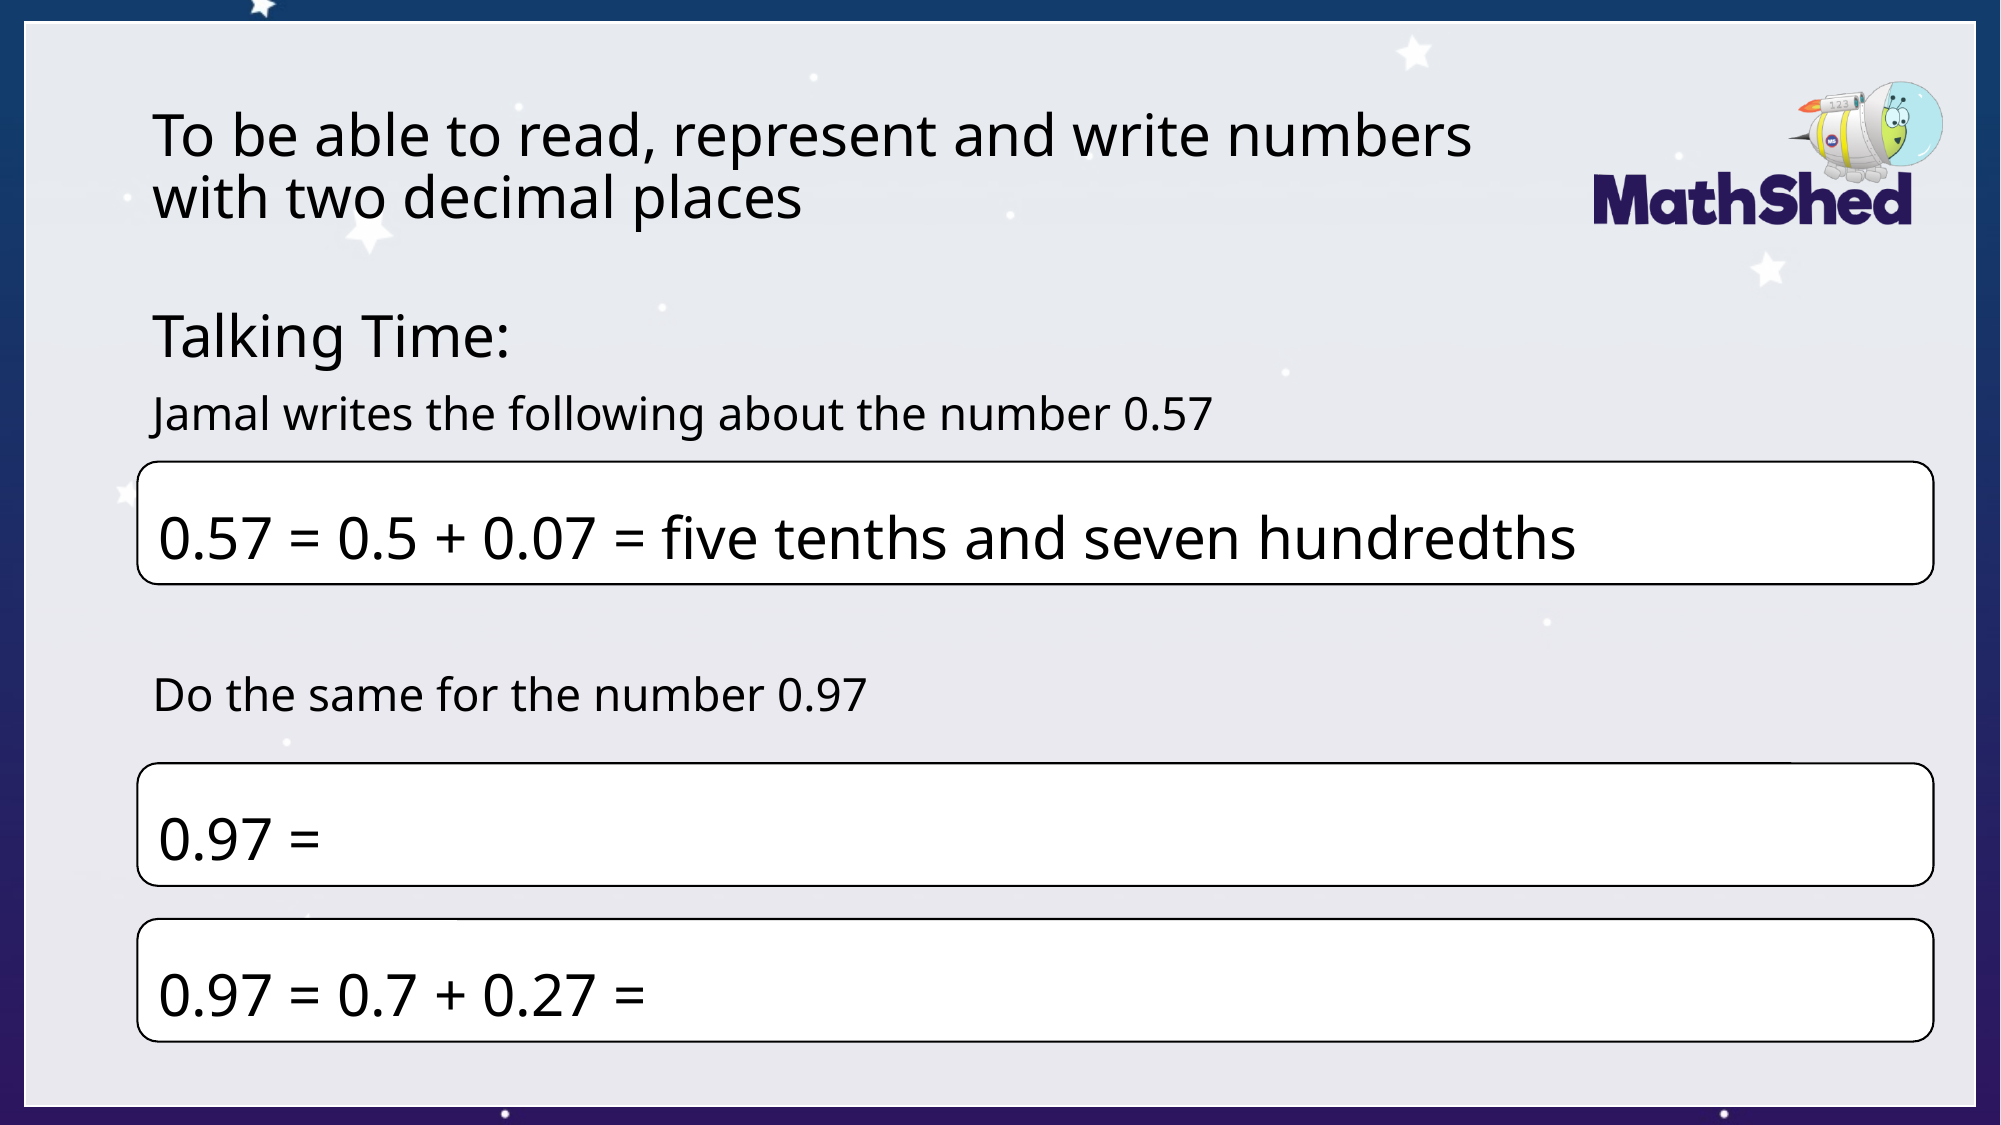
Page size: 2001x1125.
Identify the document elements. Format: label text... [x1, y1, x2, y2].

text_box 0.97 = 0.7 + 0.27 = seven tenths and twenty-seven hundredths [136, 917, 1935, 1043]
text_box 0.57 = 0.5 + 0.07 = five tenths and seven hundredths [136, 460, 1935, 586]
picture [0, 0, 2001, 1125]
text_box 0.97 = 0.9 + 0.07 = nine tenths and seven hundredths [136, 762, 1935, 887]
list Talking Time: Jamal writes the following about the number 0.57 Do the same for the number 0.97 [137, 299, 1863, 474]
title To be able to read, represent and write numbers with two decimal places [137, 59, 1578, 278]
list Talking Time: Jamal writes the following about the number 0.57 Do the same for the number 0.97 [137, 874, 1863, 931]
list Talking Time: Jamal writes the following about the number 0.57 Do the same for the number 0.97 [137, 572, 1863, 775]
